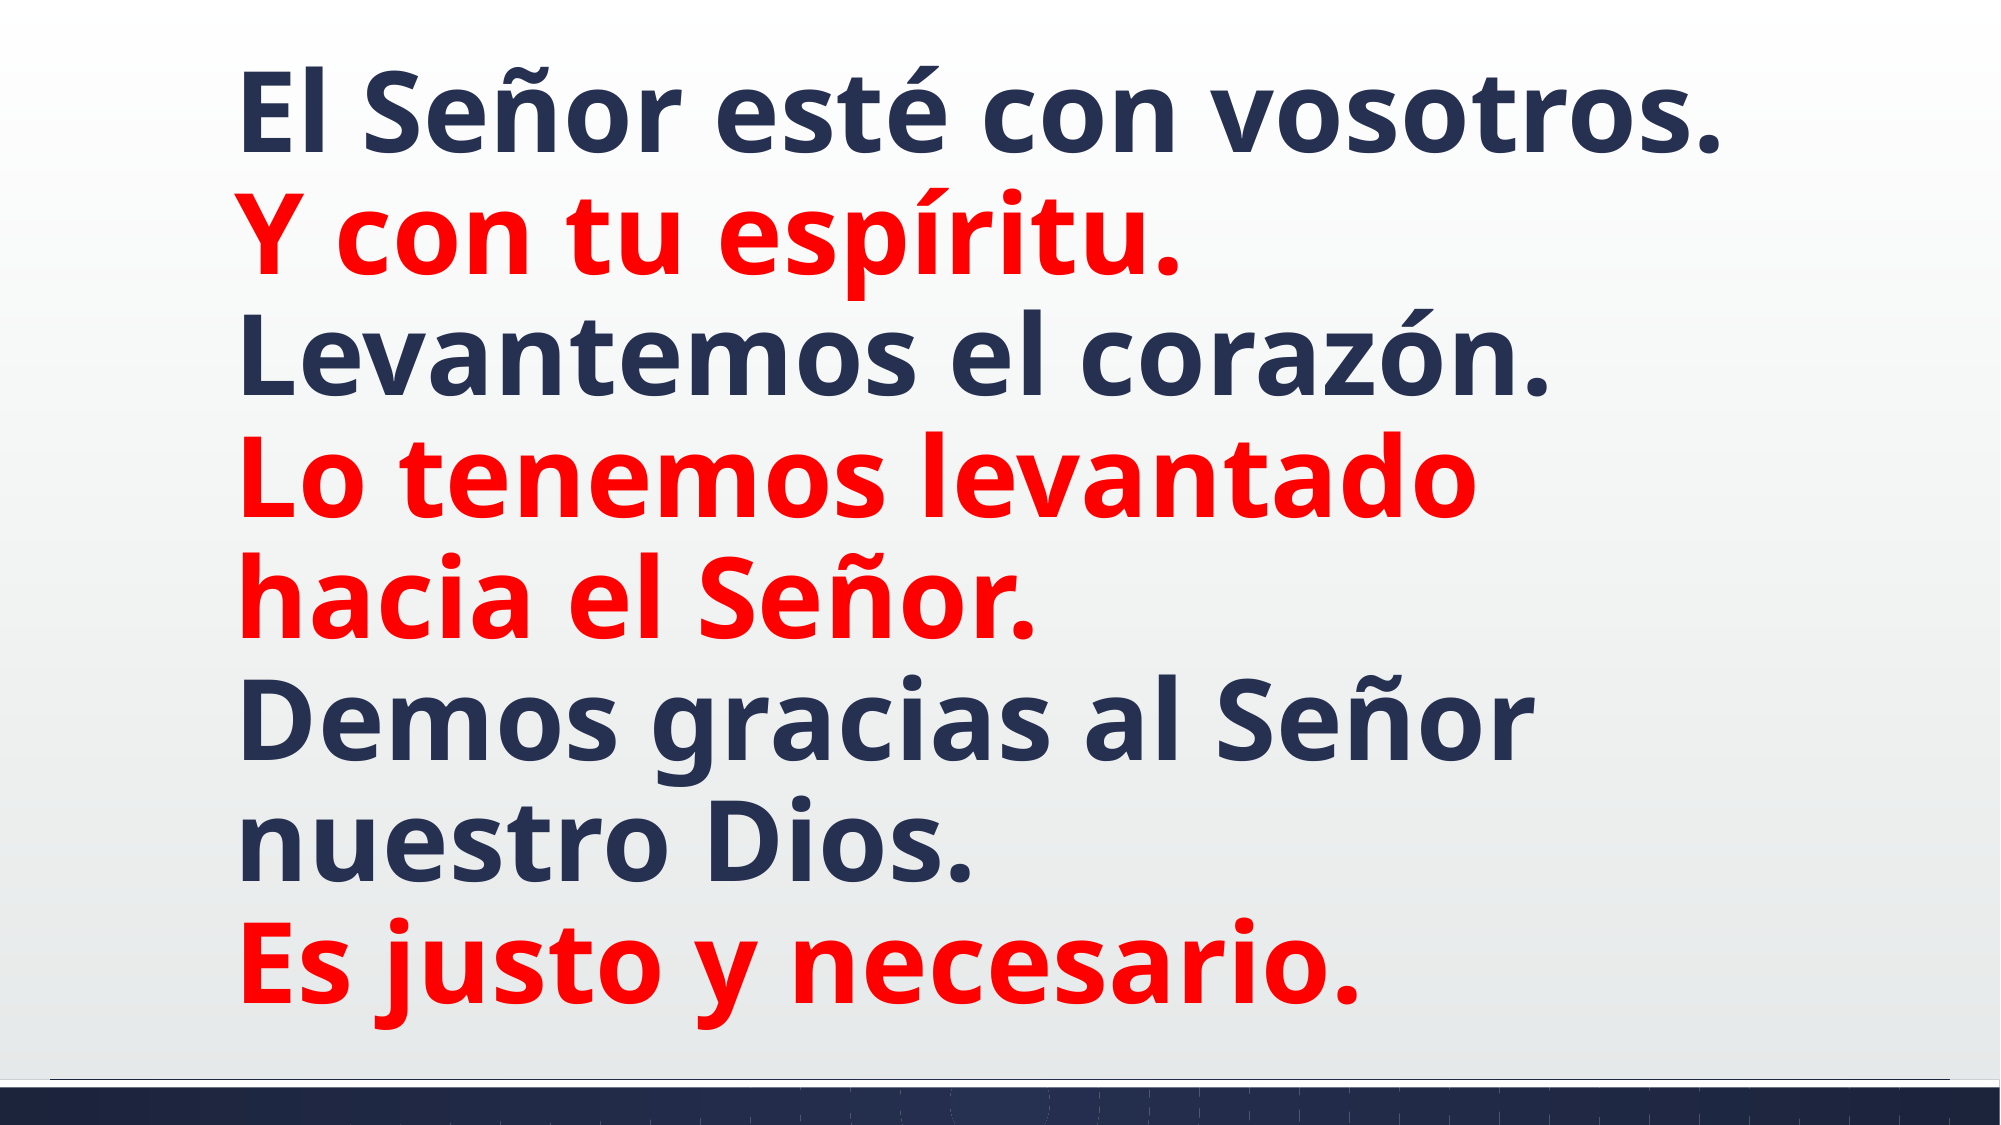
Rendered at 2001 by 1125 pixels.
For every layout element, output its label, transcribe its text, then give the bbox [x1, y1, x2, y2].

title El Señor esté con vosotros. Y con tu espíritu. Levantemos el corazón. Lo tenemos levantado hacia el Señor. Demos gracias al Señor nuestro Dios. Es justo y necesario. [219, 76, 1780, 1035]
